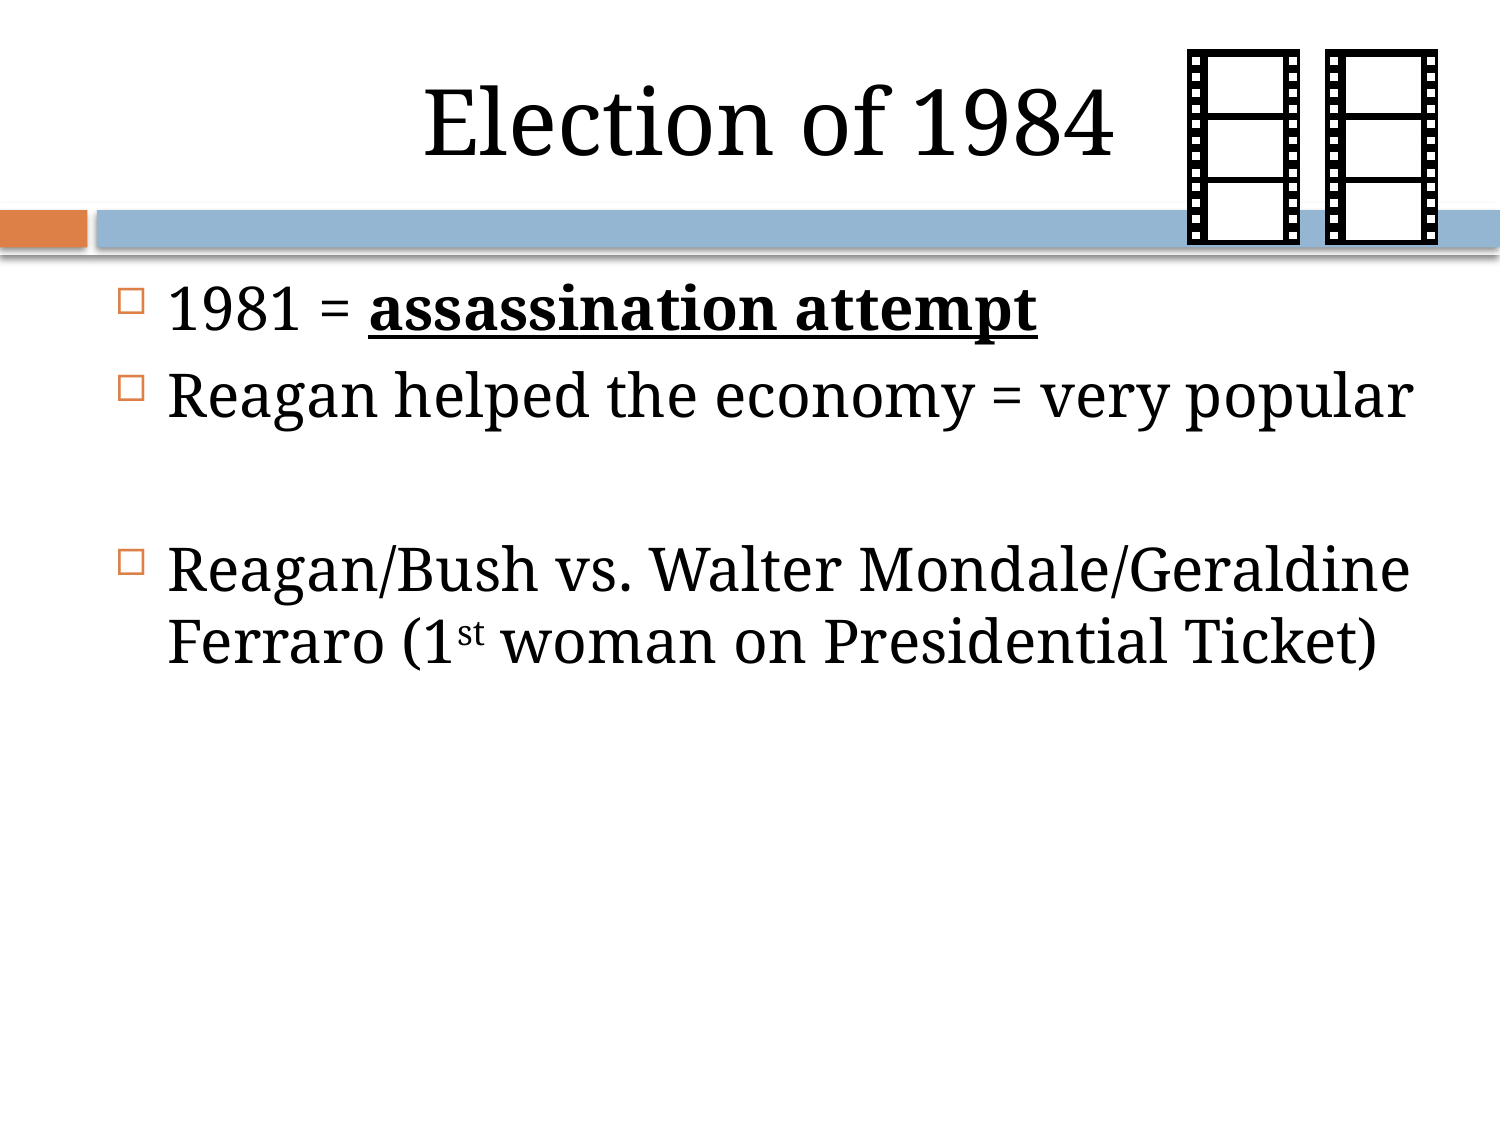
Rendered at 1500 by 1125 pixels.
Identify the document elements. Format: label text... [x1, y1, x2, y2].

picture [1187, 49, 1301, 245]
list 1981 = assassination attempt Reagan helped the economy = very popular Reagan/Bush vs. Walter Mondale/Geraldine Ferraro (1st woman on Presidential Ticket) [100, 262, 1438, 1000]
picture [1324, 49, 1438, 245]
title Election of 1984 [100, 37, 1438, 200]
